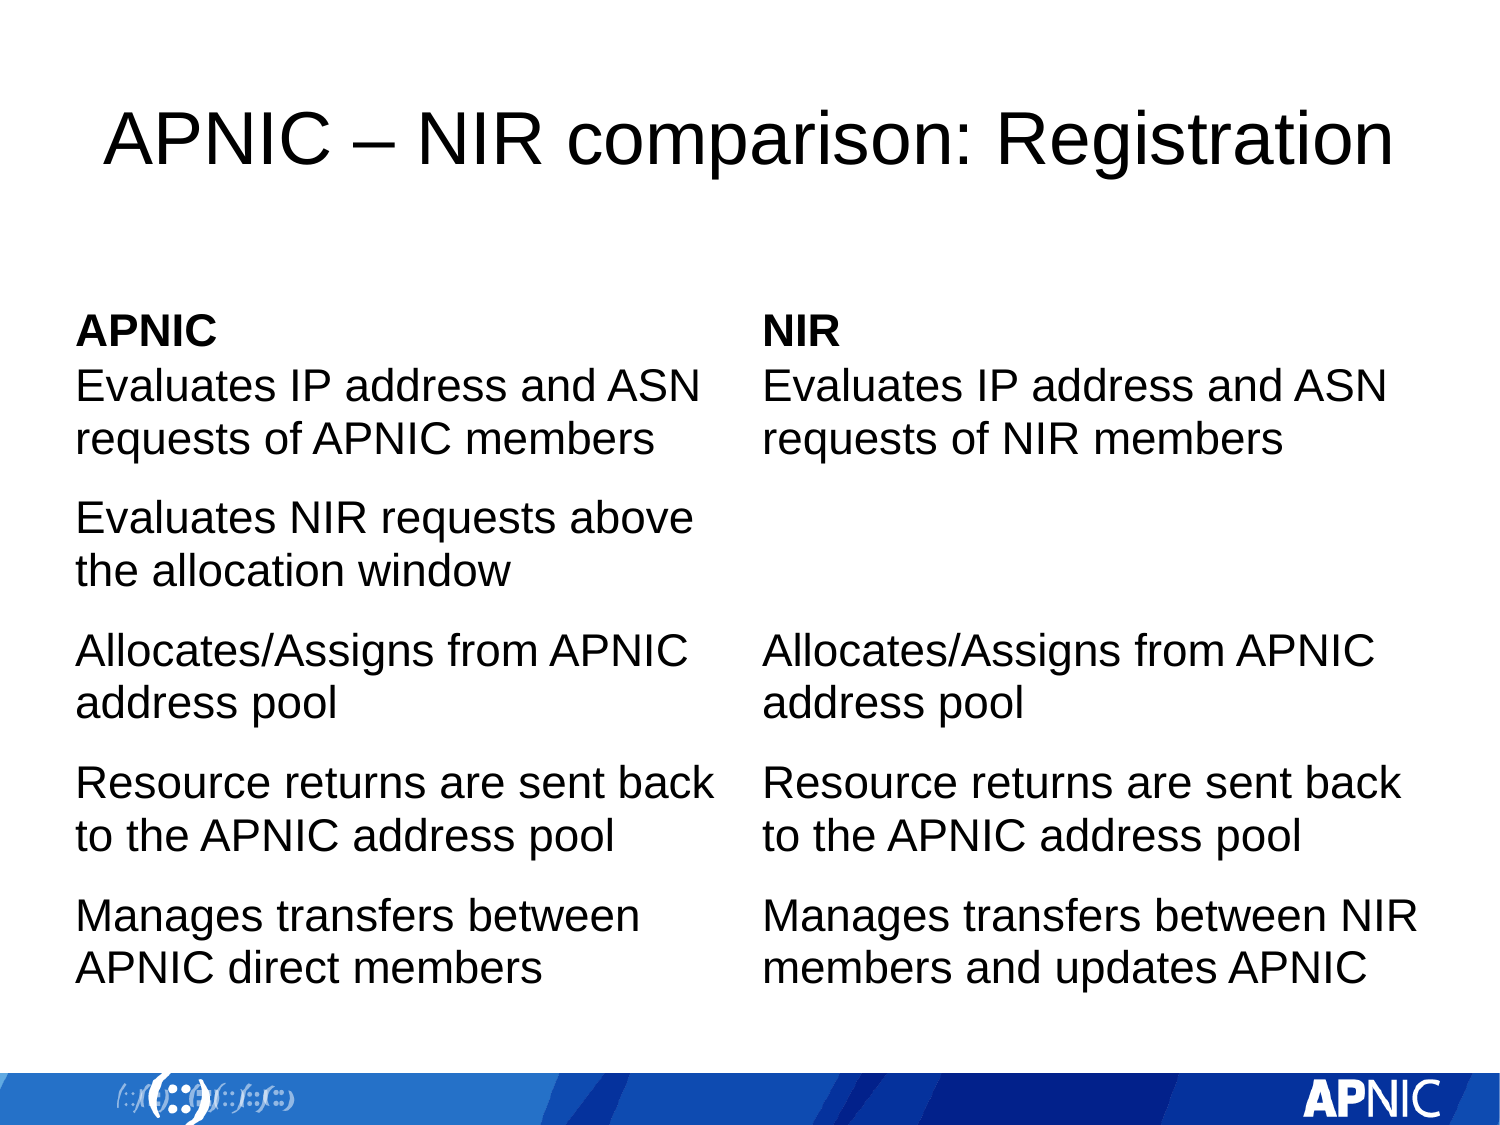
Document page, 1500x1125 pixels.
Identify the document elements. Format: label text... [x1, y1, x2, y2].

list APNIC [74, 251, 738, 356]
picture [0, 1069, 1500, 1125]
list Evaluates IP address and ASN requests of APNIC members Evaluates NIR requests above the allocation window Allocates/Assigns from APNIC address pool Resource returns are sent back to the APNIC address pool Manages transfers between APNIC direct members [74, 356, 738, 1006]
list NIR [761, 251, 1426, 356]
list Evaluates IP address and ASN requests of NIR members Allocates/Assigns from APNIC address pool Resource returns are sent back to the APNIC address pool Manages transfers between NIR members and updates APNIC [761, 356, 1426, 1006]
title APNIC – NIR comparison: Registration [74, 44, 1426, 233]
